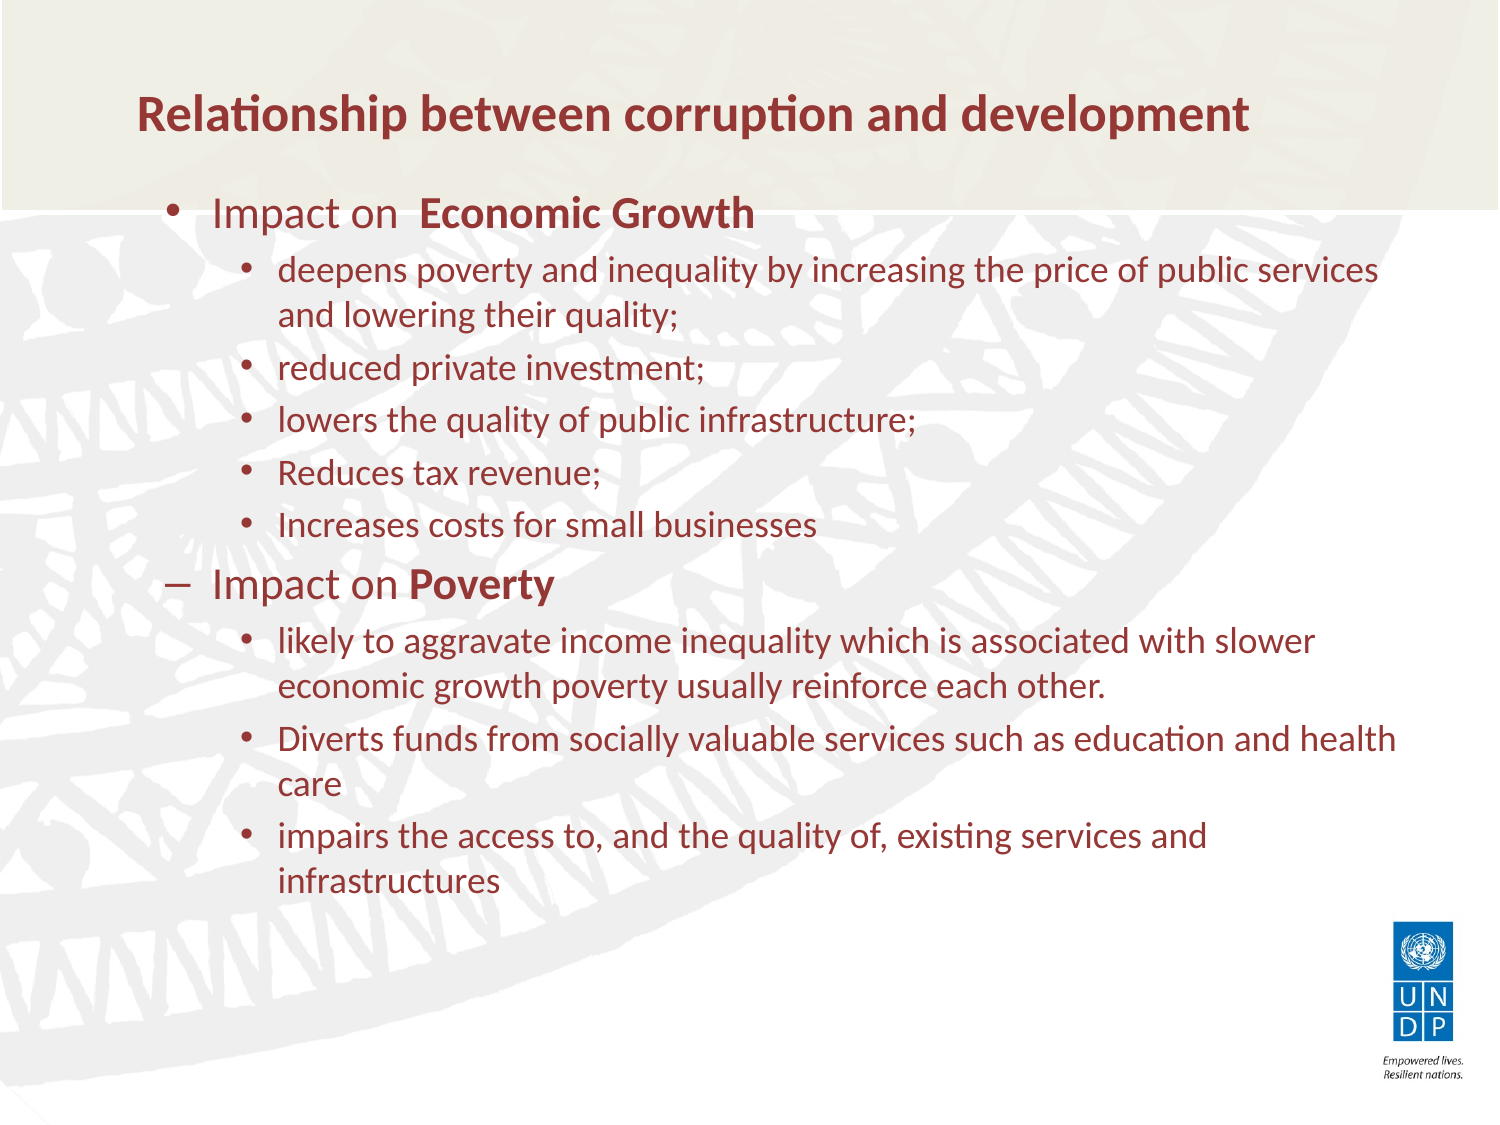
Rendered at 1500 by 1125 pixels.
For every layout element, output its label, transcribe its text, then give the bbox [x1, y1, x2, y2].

title Relationship between corruption and development [75, 45, 1325, 174]
picture [1374, 912, 1472, 1088]
list Impact on Economic Growth deepens poverty and inequality by increasing the price of public services and lowering their quality; reduced private investment; lowers the quality of public infrastructure; Reduces tax revenue; Increases costs for small businesses Impact on Poverty likely to aggravate income inequality which is associated with slower economic growth poverty usually reinforce each other. Diverts funds from socially valuable services such as education and health care impairs the access to, and the quality of, existing services and infrastructures [75, 174, 1425, 1063]
